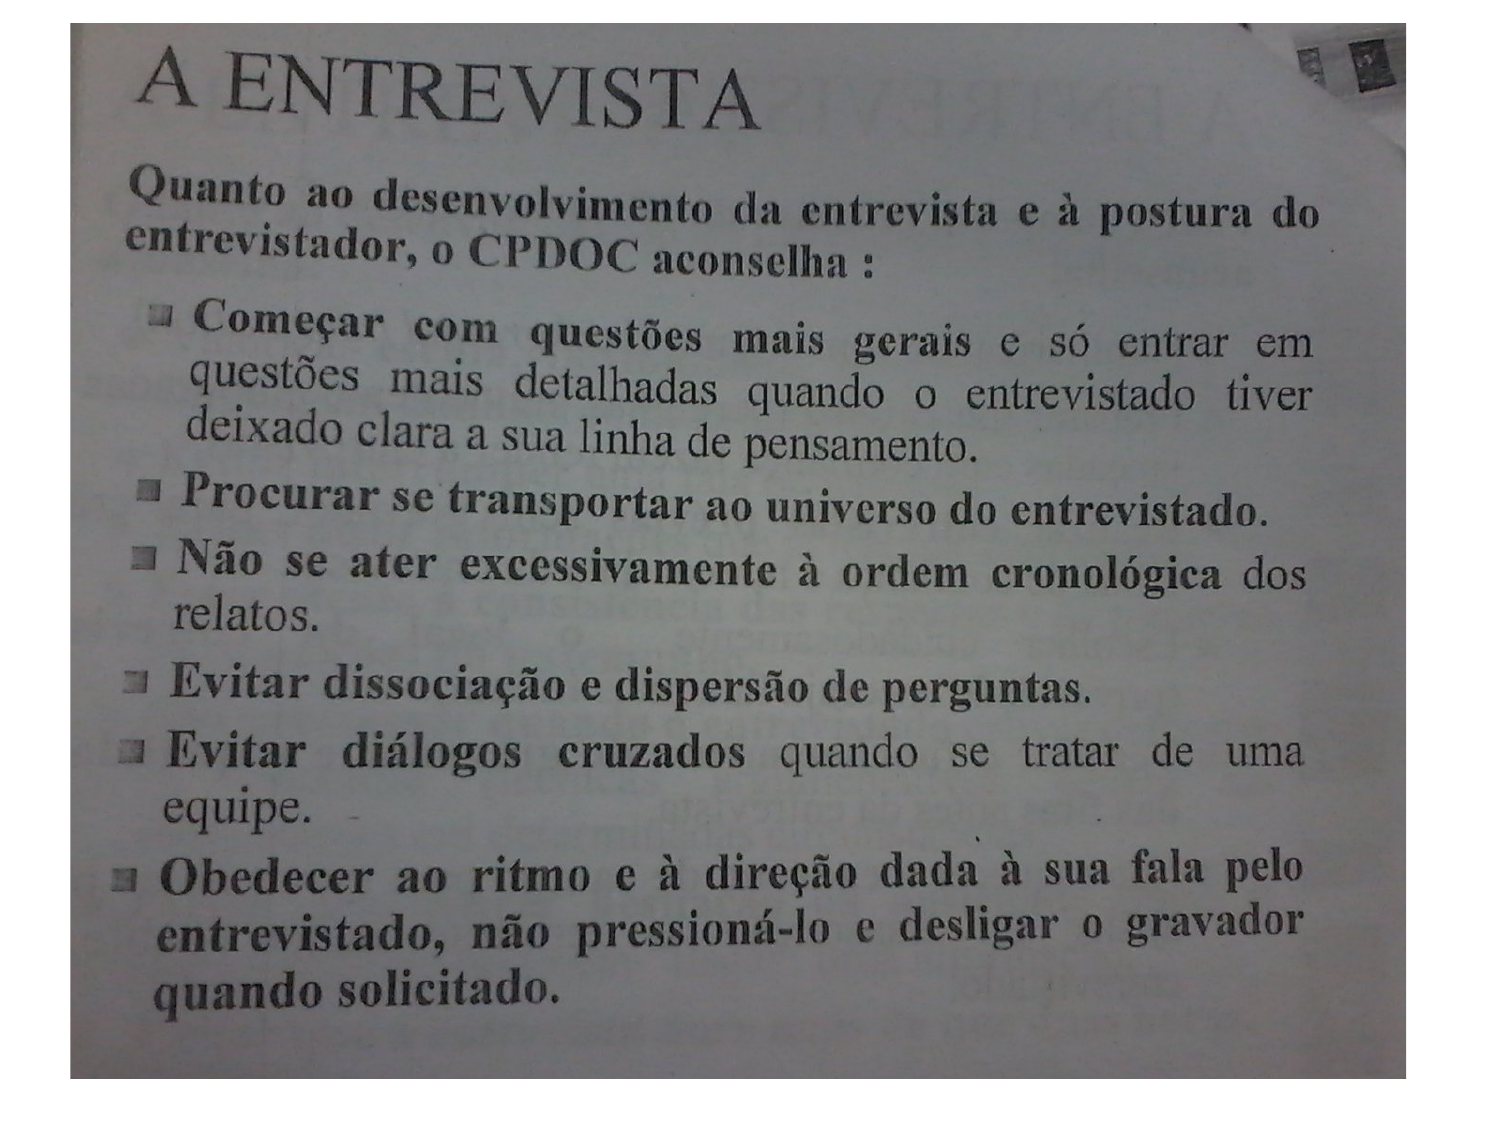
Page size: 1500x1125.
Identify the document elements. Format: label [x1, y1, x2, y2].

picture [70, 23, 1407, 1079]
